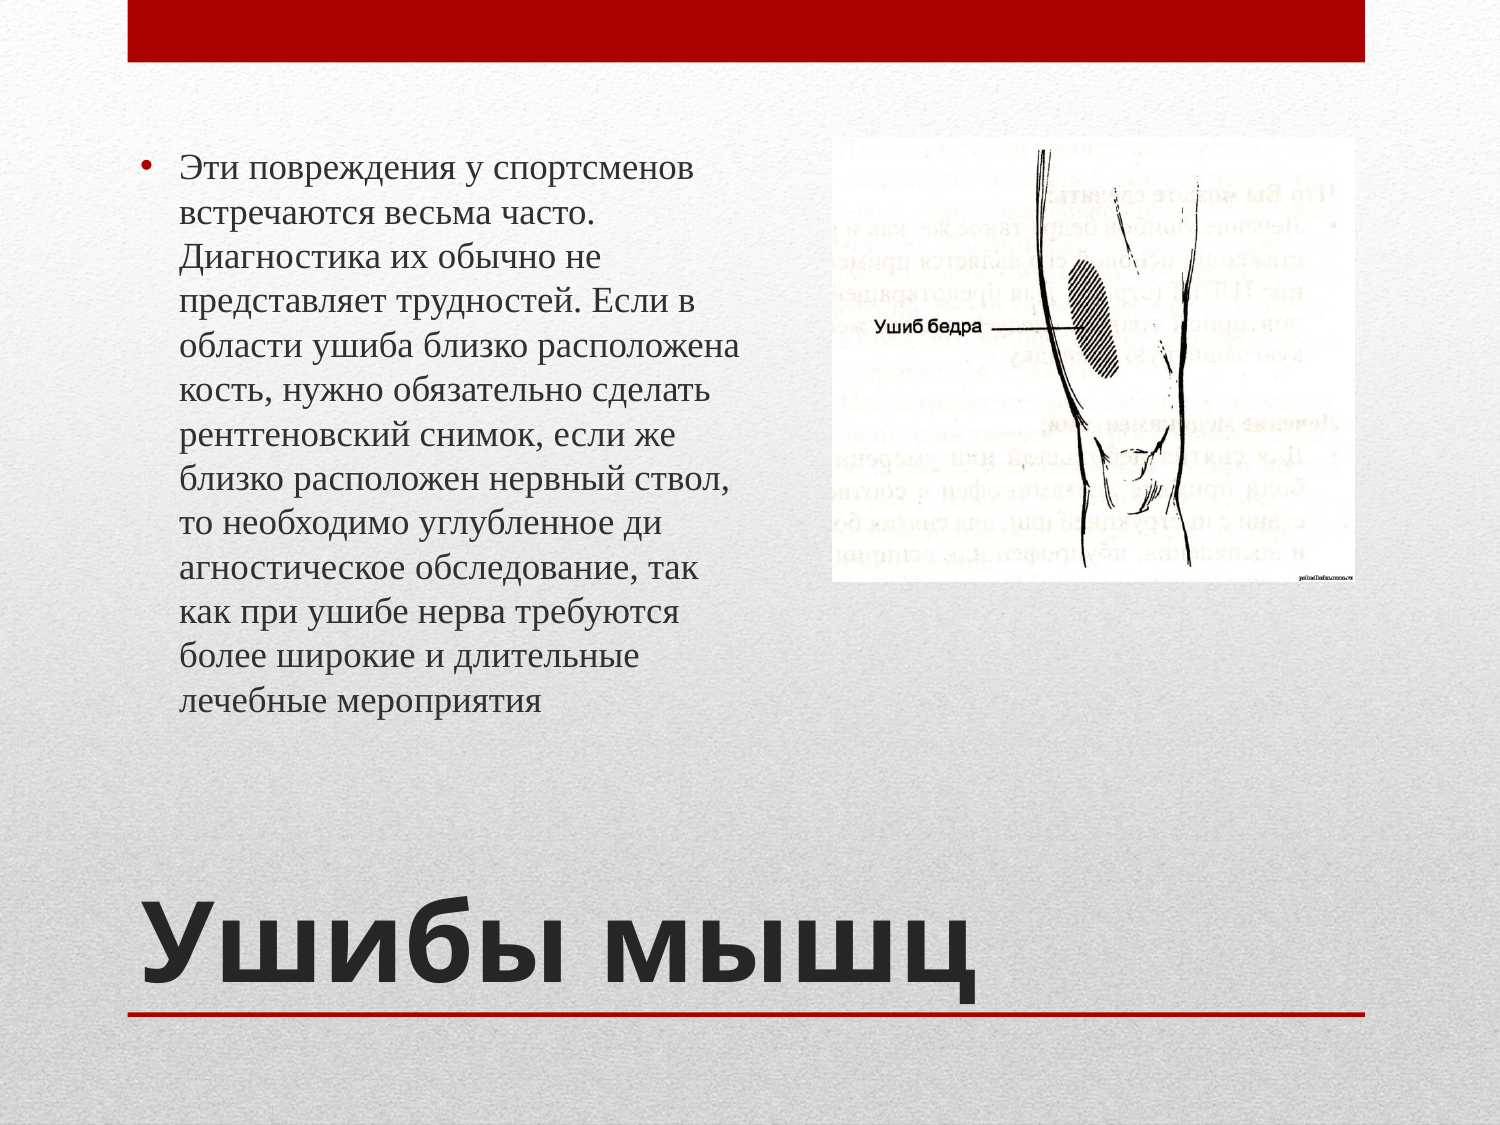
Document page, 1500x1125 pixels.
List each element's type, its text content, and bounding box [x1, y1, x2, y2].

title Ушибы мышц [125, 750, 1238, 1013]
picture [831, 136, 1356, 583]
list Эти повреждения у спортсменов встречаются весьма часто. Диагностика их обычно не представля­ет трудностей. Если в области ушиба близко расположена кость, нужно обя­зательно сделать рентгеновский снимок, если же близко расположен нервный ствол, то необходимо углубленное ди­агностическое обследование, так как при ушибе нерва требуются более ши­рокие и длительные лечебные меро­приятия [125, 112, 762, 750]
